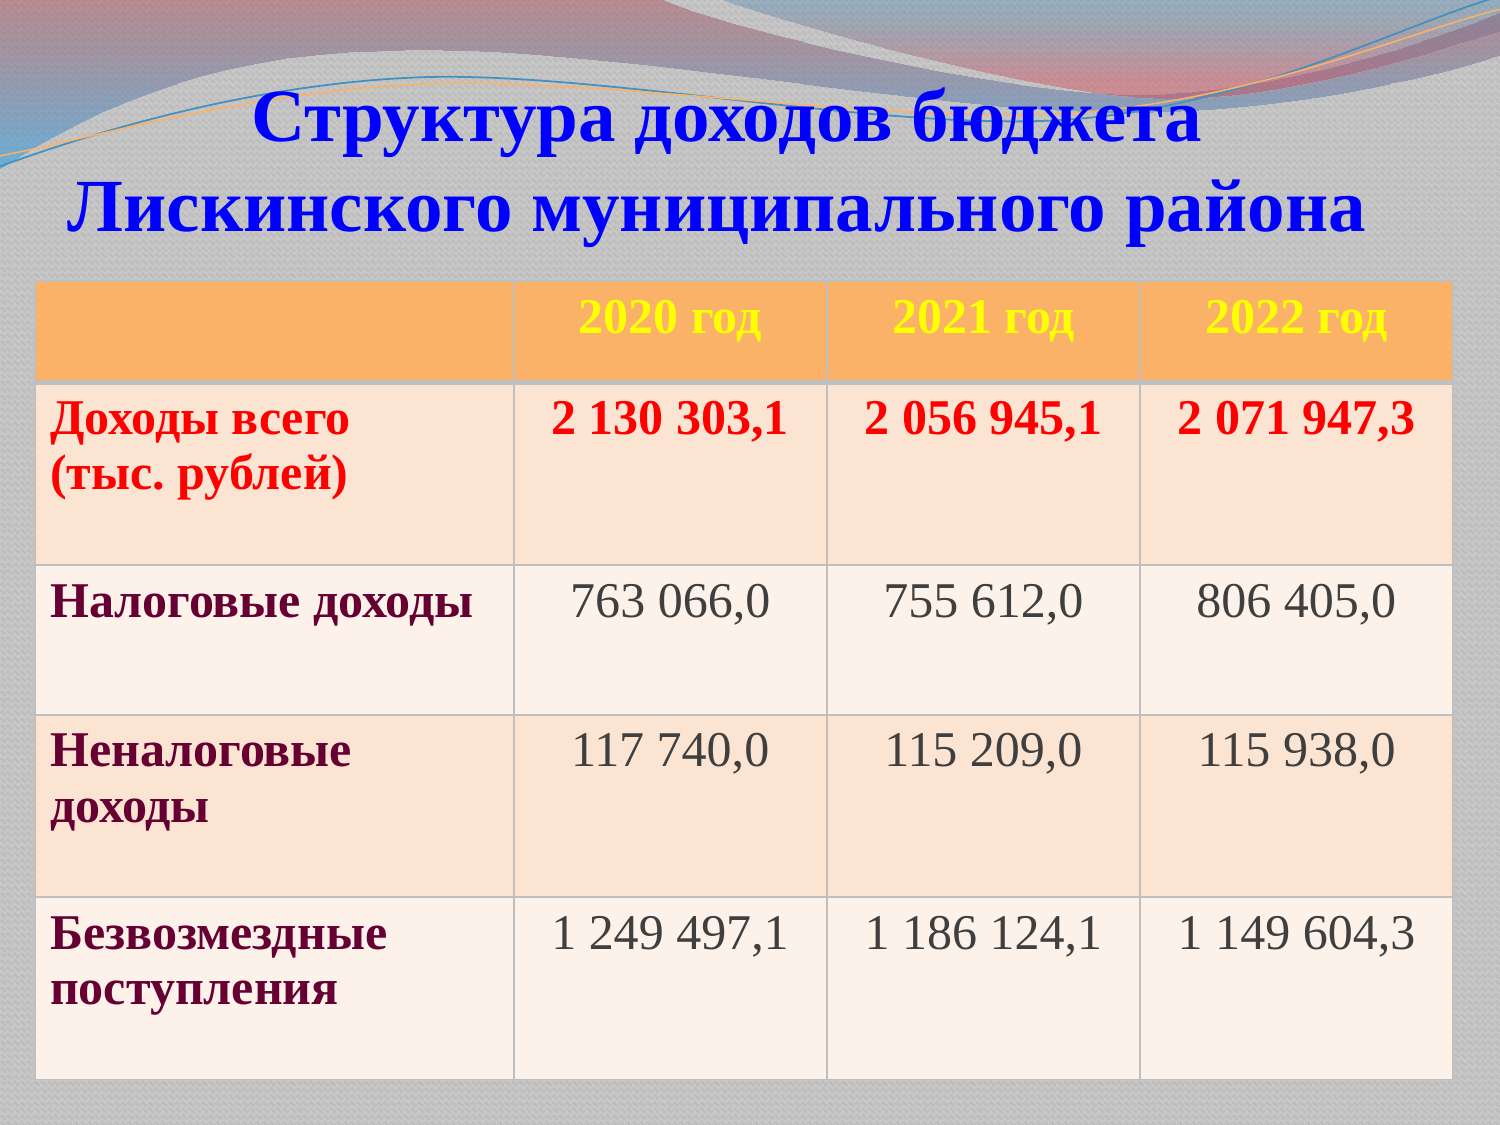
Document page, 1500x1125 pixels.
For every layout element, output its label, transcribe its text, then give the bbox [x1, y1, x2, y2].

table_cell 755 612,0 [828, 566, 1139, 714]
table_cell 1 149 604,3 [1141, 898, 1452, 1079]
table_cell Доходы всего (тыс. рублей) [36, 385, 513, 564]
table_cell Неналоговые доходы [36, 716, 513, 896]
table_header 2020 год [515, 282, 826, 380]
table_header 2021 год [828, 282, 1139, 380]
table_cell 806 405,0 [1141, 566, 1452, 714]
table_header 2022 год [1141, 282, 1452, 380]
table_cell 2 056 945,1 [828, 385, 1139, 564]
table_cell 1 249 497,1 [515, 898, 826, 1079]
table_cell 2 130 303,1 [515, 385, 826, 564]
title Структура доходов бюджета Лискинского муниципального района [35, 46, 1418, 247]
table_cell 115 209,0 [828, 716, 1139, 896]
table_cell 115 938,0 [1141, 716, 1452, 896]
table_header [36, 282, 513, 380]
table_cell 1 186 124,1 [828, 898, 1139, 1079]
table_cell 117 740,0 [515, 716, 826, 896]
table_cell Налоговые доходы [36, 566, 513, 714]
table_cell 763 066,0 [515, 566, 826, 714]
table_cell Безвозмездные поступления [36, 898, 513, 1079]
table_cell 2 071 947,3 [1141, 385, 1452, 564]
